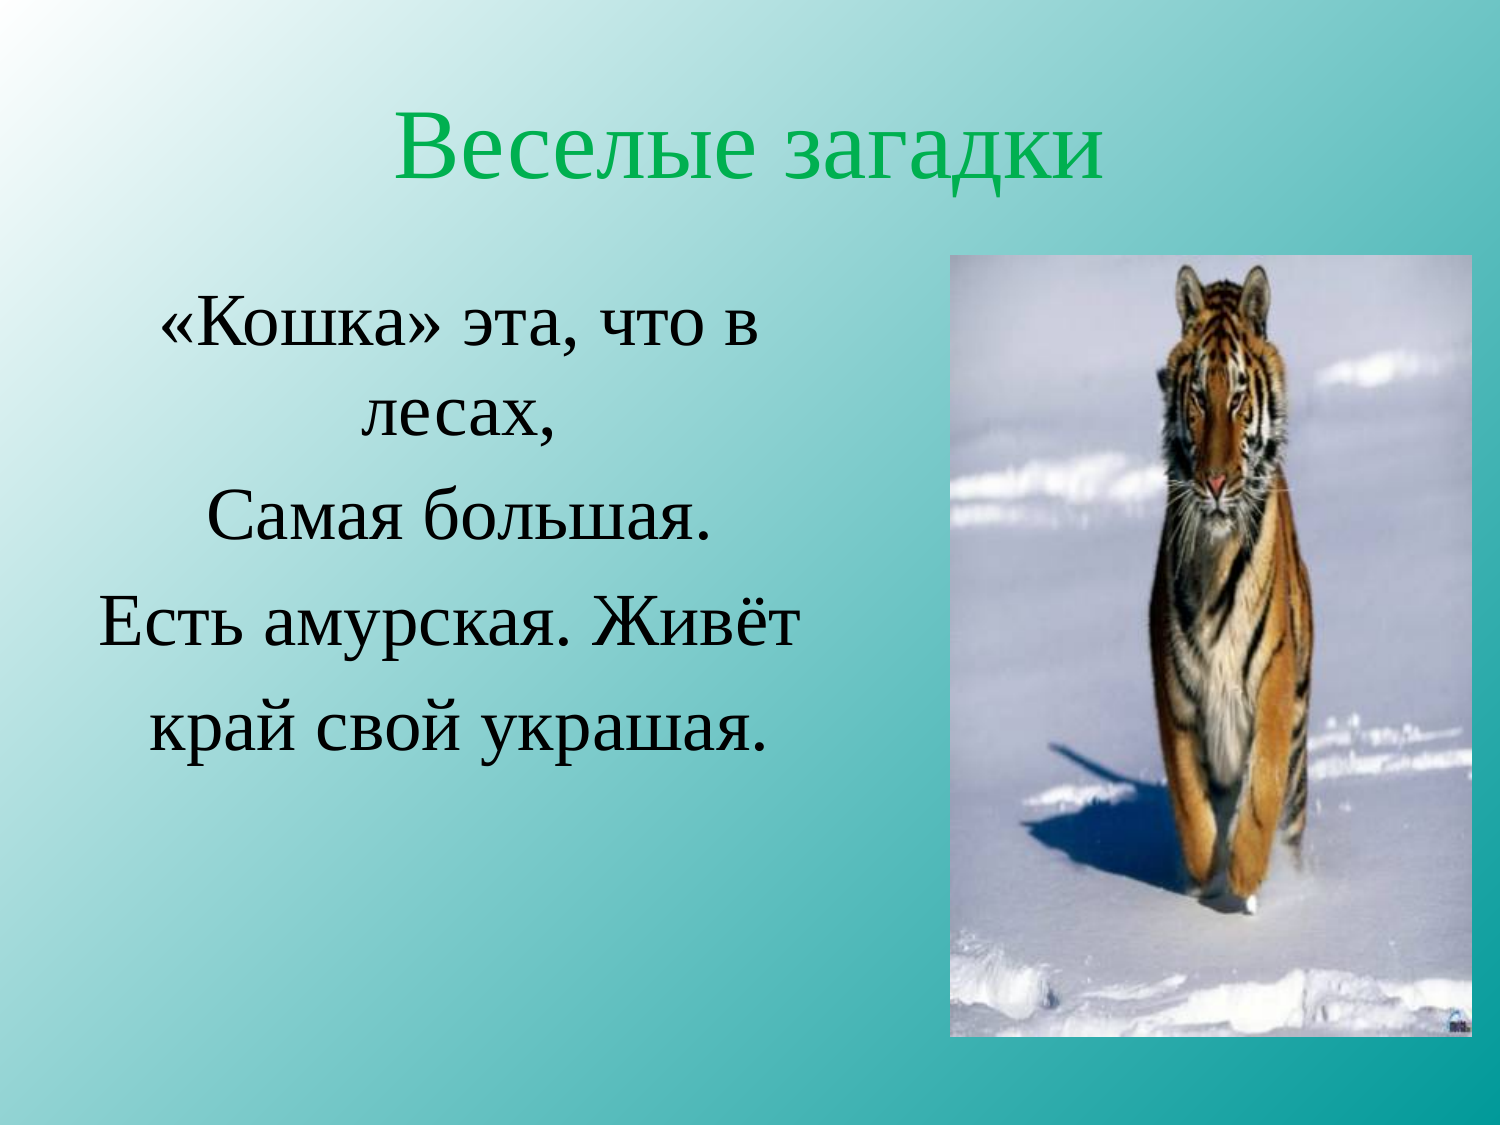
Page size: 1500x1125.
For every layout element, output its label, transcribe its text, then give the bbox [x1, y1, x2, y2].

title Веселые загадки [74, 44, 1426, 233]
picture [950, 255, 1473, 1037]
list «Кошка» эта, что в лесах, Самая большая. Есть амурская. Живёт край свой украшая. [74, 262, 845, 1006]
